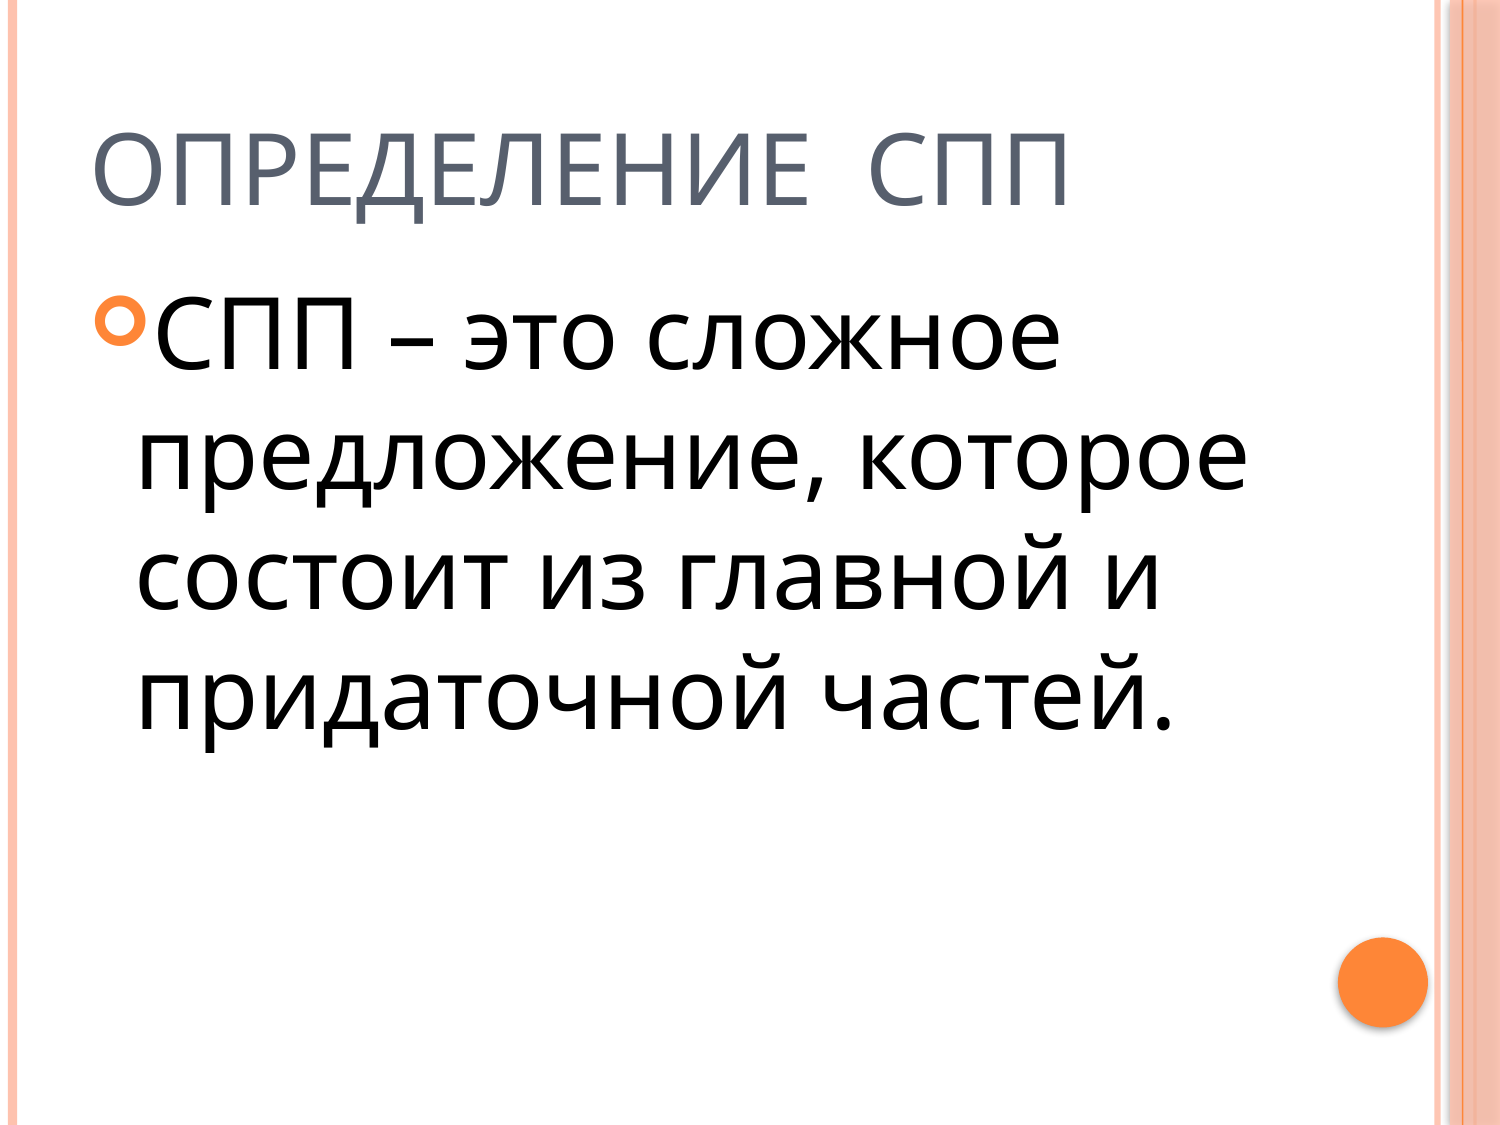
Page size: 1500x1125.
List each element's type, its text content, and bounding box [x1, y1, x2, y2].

title Определение СПП [75, 45, 1300, 233]
list СПП – это сложное предложение, которое состоит из главной и придаточной частей. [75, 262, 1300, 1062]
